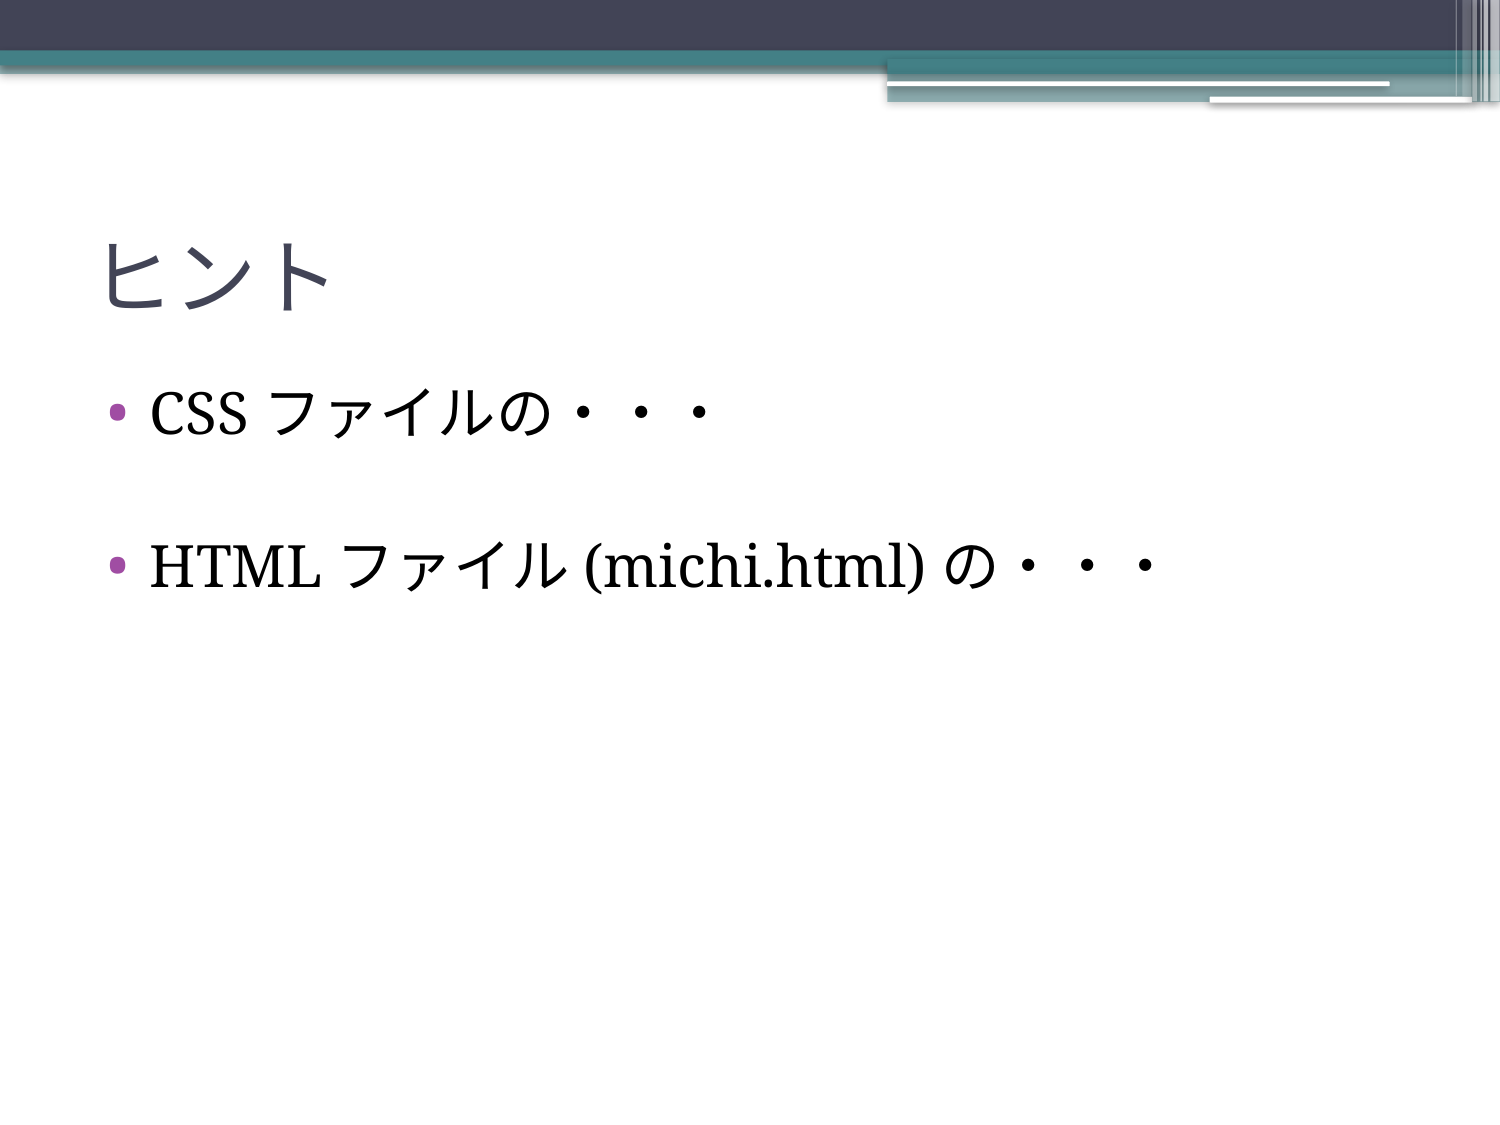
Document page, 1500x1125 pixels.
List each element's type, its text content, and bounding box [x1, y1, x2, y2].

list CSSファイルの・・・ HTMLファイル(michi.html)の・・・ [75, 369, 1425, 1079]
title ヒント [75, 187, 1425, 363]
